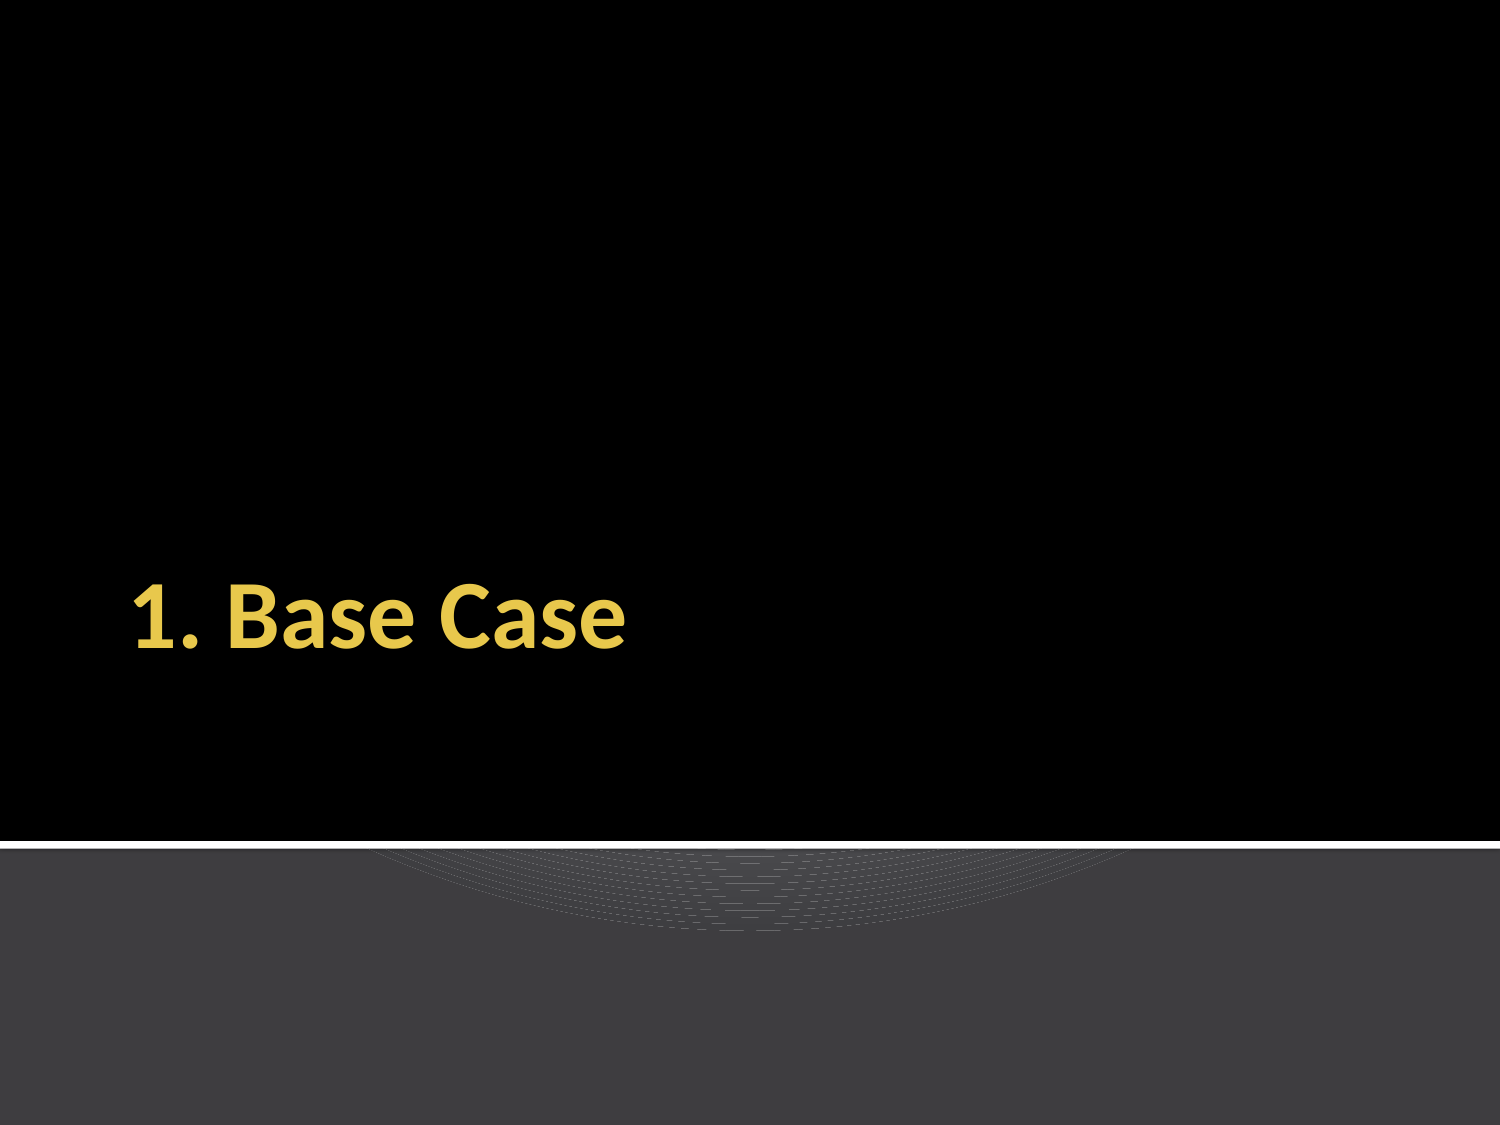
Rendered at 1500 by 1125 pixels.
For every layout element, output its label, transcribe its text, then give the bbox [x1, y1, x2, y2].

title 1. Base Case [112, 550, 1438, 825]
